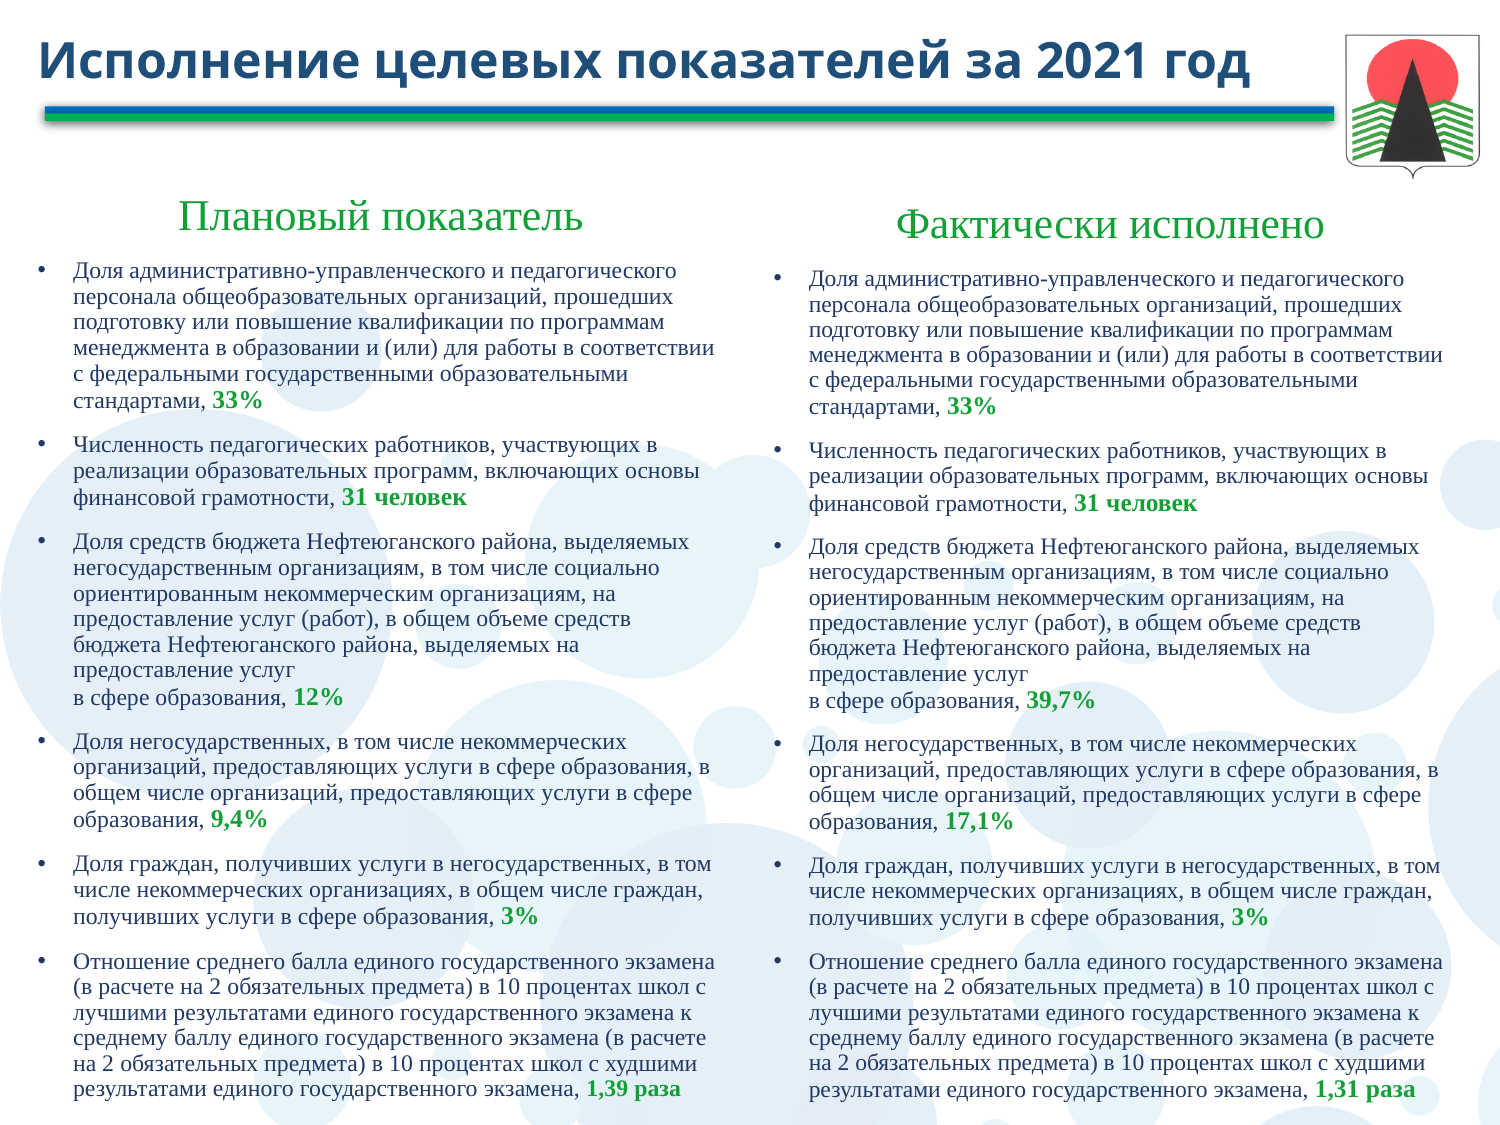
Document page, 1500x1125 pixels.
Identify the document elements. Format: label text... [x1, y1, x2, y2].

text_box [44, 106, 1335, 121]
list Фактически исполнено Доля административно-управленческого и педагогического персонала общеобразовательных организаций, прошедших подготовку или повышение квалификации по программам менеджмента в образовании и (или) для работы в соответствии с федеральными государственными образовательными стандартами, 33% Численность педагогических работников, участвующих в реализации образовательных программ, включающих основы финансовой грамотности, 31 человек Доля средств бюджета Нефтеюганского района, выделяемых негосударственным организациям, в том числе социально ориентированным некоммерческим организациям, на предоставление услуг (работ), в общем объеме средств бюджета Нефтеюганского района, выделяемых на предоставление услуг в сфере образования, 39,7% Доля негосударственных, в том числе некоммерческих организаций, предоставляющих услуги в сфере образования, в общем числе организаций, предоставляющих услуги в сфере образования, 17,1% Доля граждан, получивших услуги в негосударственных, в том числе некоммерческих организациях, в общем числе граждан, получивших услуги в сфере образования, 3% Отношение среднего балла единого государственного экзамена (в расчете на 2 обязательных предмета) в 10 процентах школ с лучшими результатами единого государственного экзамена к среднему баллу единого государственного экзамена (в расчете на 2 обязательных предмета) в 10 процентах школ с худшими результатами единого государственного экзамена, 1,31 раза [758, 123, 1463, 1125]
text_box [514, 603, 949, 664]
text_box Исполнение целевых показателей за 2021 год [22, 21, 1406, 157]
list Плановый показатель Доля административно-управленческого и педагогического персонала общеобразовательных организаций, прошедших подготовку или повышение квалификации по программам менеджмента в образовании и (или) для работы в соответствии с федеральными государственными образовательными стандартами, 33% Численность педагогических работников, участвующих в реализации образовательных программ, включающих основы финансовой грамотности, 31 человек Доля средств бюджета Нефтеюганского района, выделяемых негосударственным организациям, в том числе социально ориентированным некоммерческим организациям, на предоставление услуг (работ), в общем объеме средств бюджета Нефтеюганского района, выделяемых на предоставление услуг в сфере образования, 12% Доля негосударственных, в том числе некоммерческих организаций, предоставляющих услуги в сфере образования, в общем числе организаций, предоставляющих услуги в сфере образования, 9,4% Доля граждан, получивших услуги в негосударственных, в том числе некоммерческих организациях, в общем числе граждан, получивших услуги в сфере образования, 3% Отношение среднего балла единого государственного экзамена (в расчете на 2 обязательных предмета) в 10 процентах школ с лучшими результатами единого государственного экзамена к среднему баллу единого государственного экзамена (в расчете на 2 обязательных предмета) в 10 процентах школ с худшими результатами единого государственного экзамена, 1,39 раза [22, 143, 735, 1125]
picture [1344, 33, 1481, 180]
